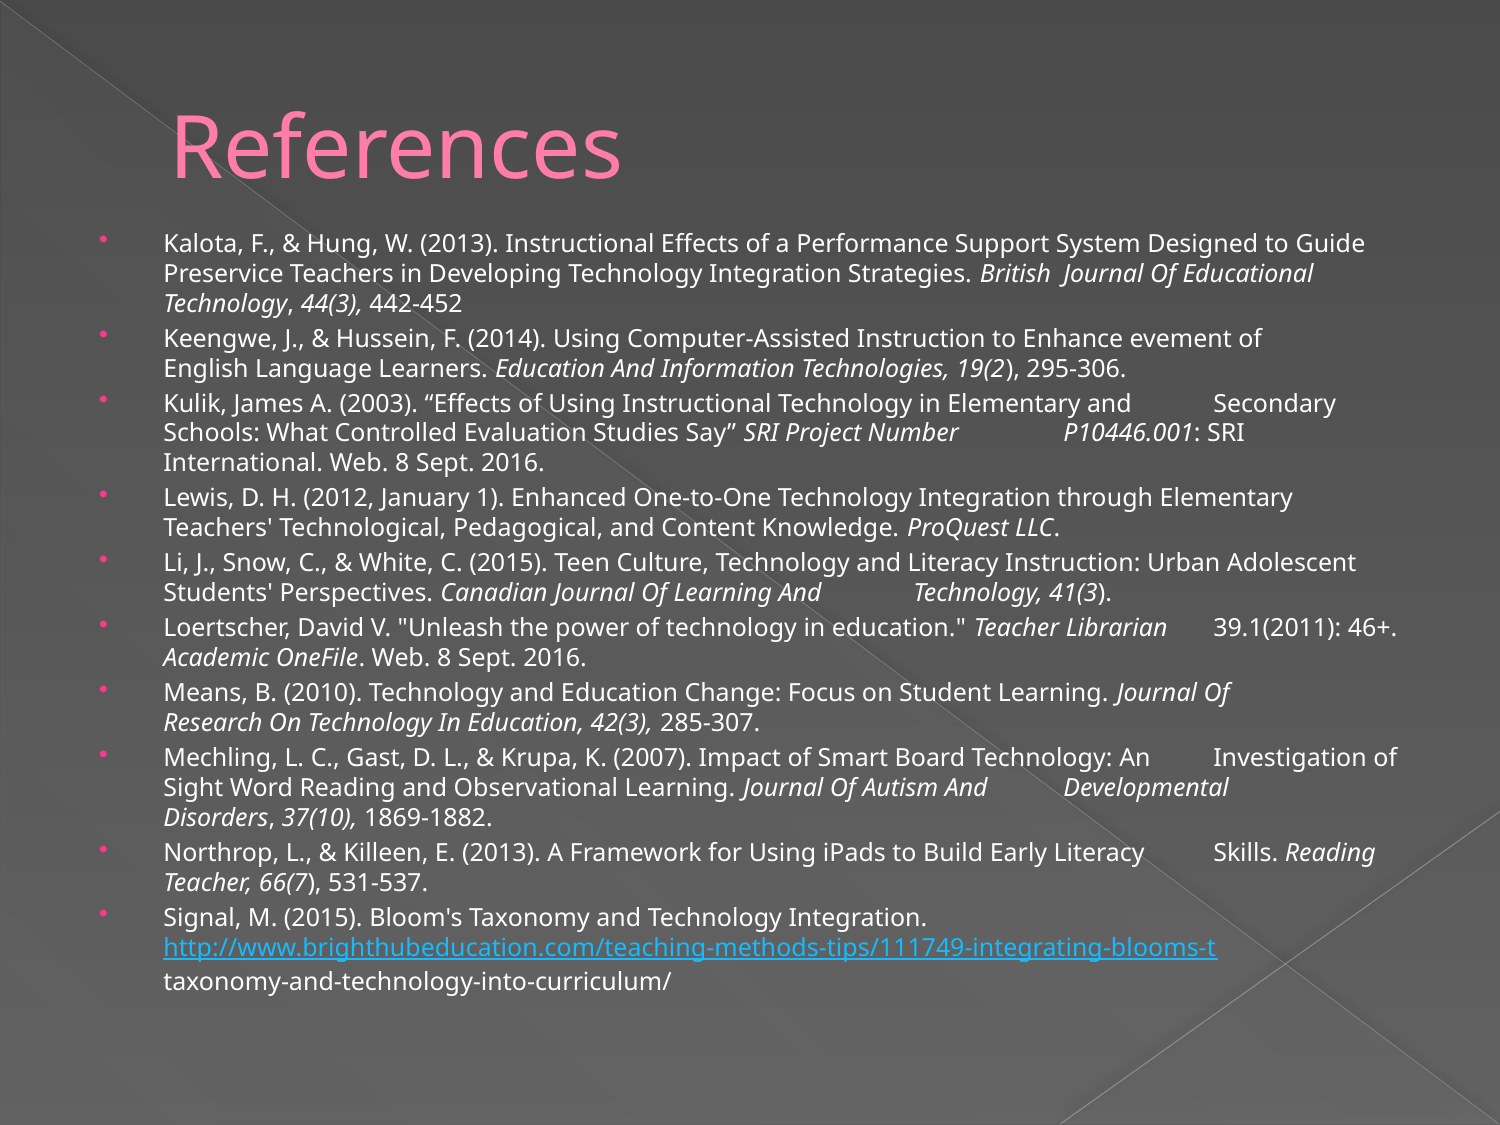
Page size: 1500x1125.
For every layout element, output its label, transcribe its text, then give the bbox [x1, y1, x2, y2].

list Kalota, F., & Hung, W. (2013). Instructional Effects of a Performance Support System Designed to Guide Preservice Teachers in Developing Technology Integration Strategies. British Journal Of Educational Technology, 44(3), 442-452 Keengwe, J., & Hussein, F. (2014). Using Computer-Assisted Instruction to Enhance evement of English Language Learners. Education And Information Technologies, 19(2), 295-306. Kulik, James A. (2003). “Effects of Using Instructional Technology in Elementary and Secondary Schools: What Controlled Evaluation Studies Say” SRI Project Number P10446.001: SRI International. Web. 8 Sept. 2016. Lewis, D. H. (2012, January 1). Enhanced One-to-One Technology Integration through Elementary Teachers' Technological, Pedagogical, and Content Knowledge. ProQuest LLC. Li, J., Snow, C., & White, C. (2015). Teen Culture, Technology and Literacy Instruction: Urban Adolescent Students' Perspectives. Canadian Journal Of Learning And Technology, 41(3). Loertscher, David V. "Unleash the power of technology in education." Teacher Librarian 39.1(2011): 46+. Academic OneFile. Web. 8 Sept. 2016. Means, B. (2010). Technology and Education Change: Focus on Student Learning. Journal Of Research On Technology In Education, 42(3), 285-307. Mechling, L. C., Gast, D. L., & Krupa, K. (2007). Impact of Smart Board Technology: An Investigation of Sight Word Reading and Observational Learning. Journal Of Autism And Developmental Disorders, 37(10), 1869-1882. Northrop, L., & Killeen, E. (2013). A Framework for Using iPads to Build Early Literacy Skills. Reading Teacher, 66(7), 531-537. Signal, M. (2015). Bloom's Taxonomy and Technology Integration. http://www.brighthubeducation.com/teaching-methods-tips/111749-integrating-blooms-t taxonomy-and-technology-into-curriculum/ [75, 219, 1425, 1022]
title References [75, 49, 1425, 219]
